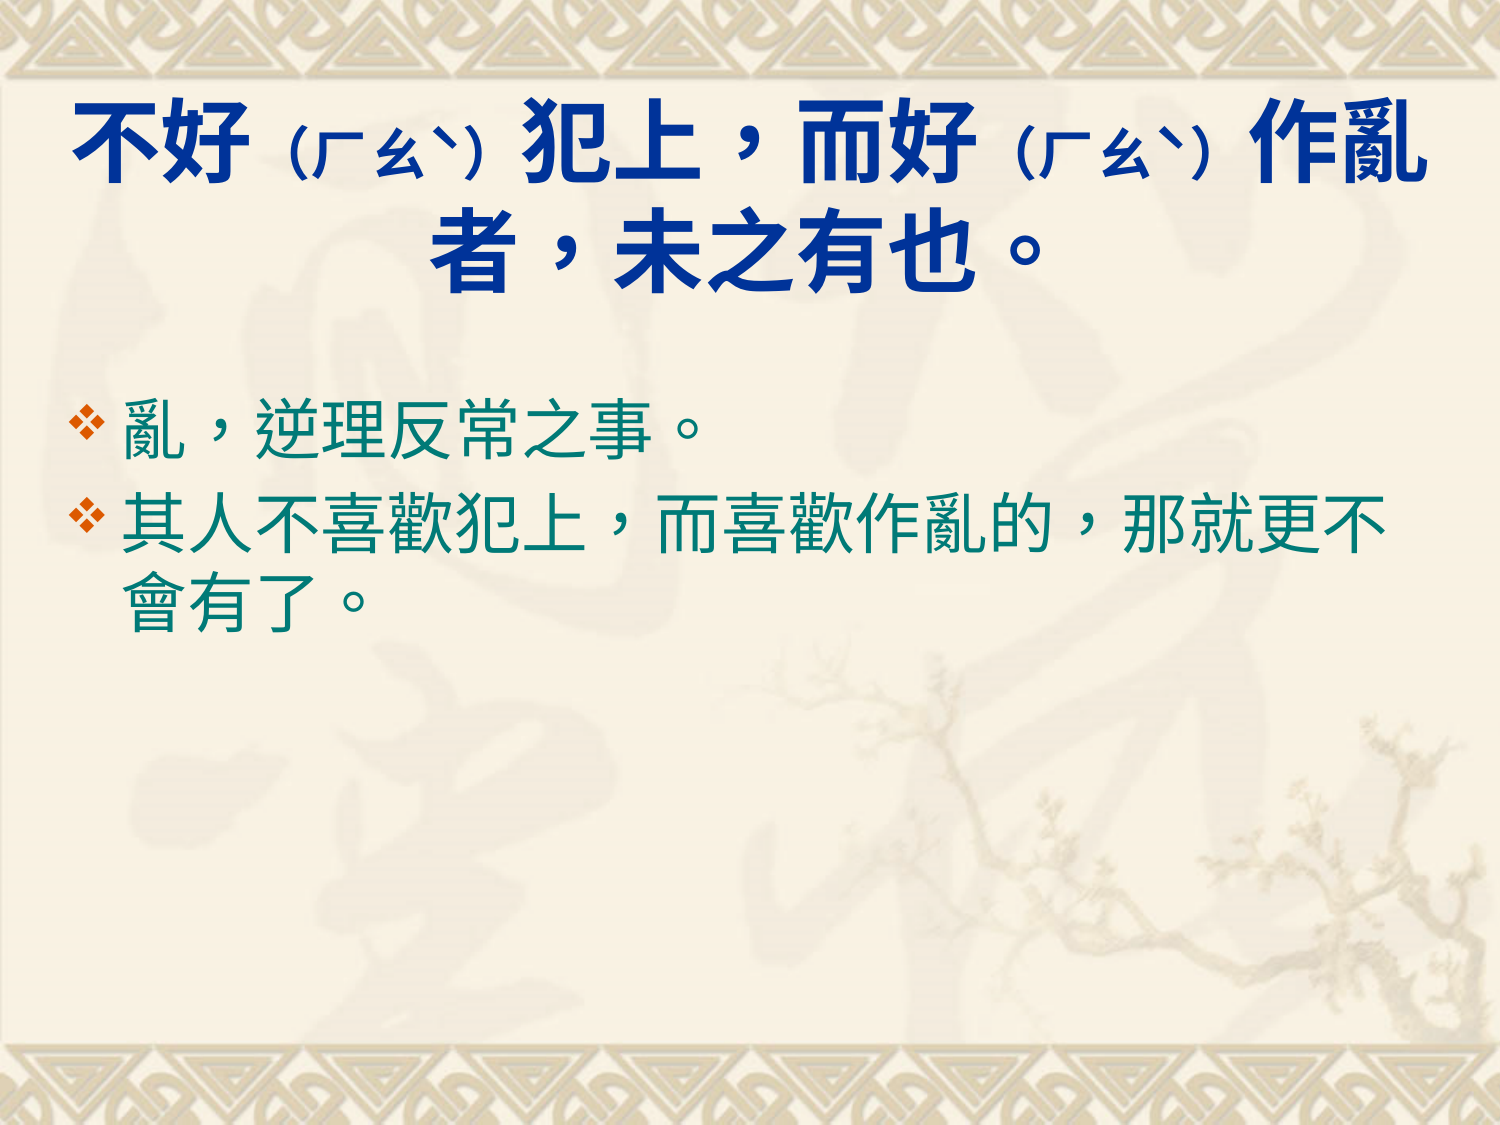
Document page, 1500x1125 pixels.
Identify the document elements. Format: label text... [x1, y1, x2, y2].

picture [0, 0, 1500, 1125]
title 不好（ㄏㄠˋ）犯上，而好（ㄏㄠˋ）作亂者，未之有也。 [49, 99, 1451, 288]
list 亂，逆理反常之事。 其人不喜歡犯上，而喜歡作亂的，那就更不會有了。 [49, 380, 1451, 1001]
